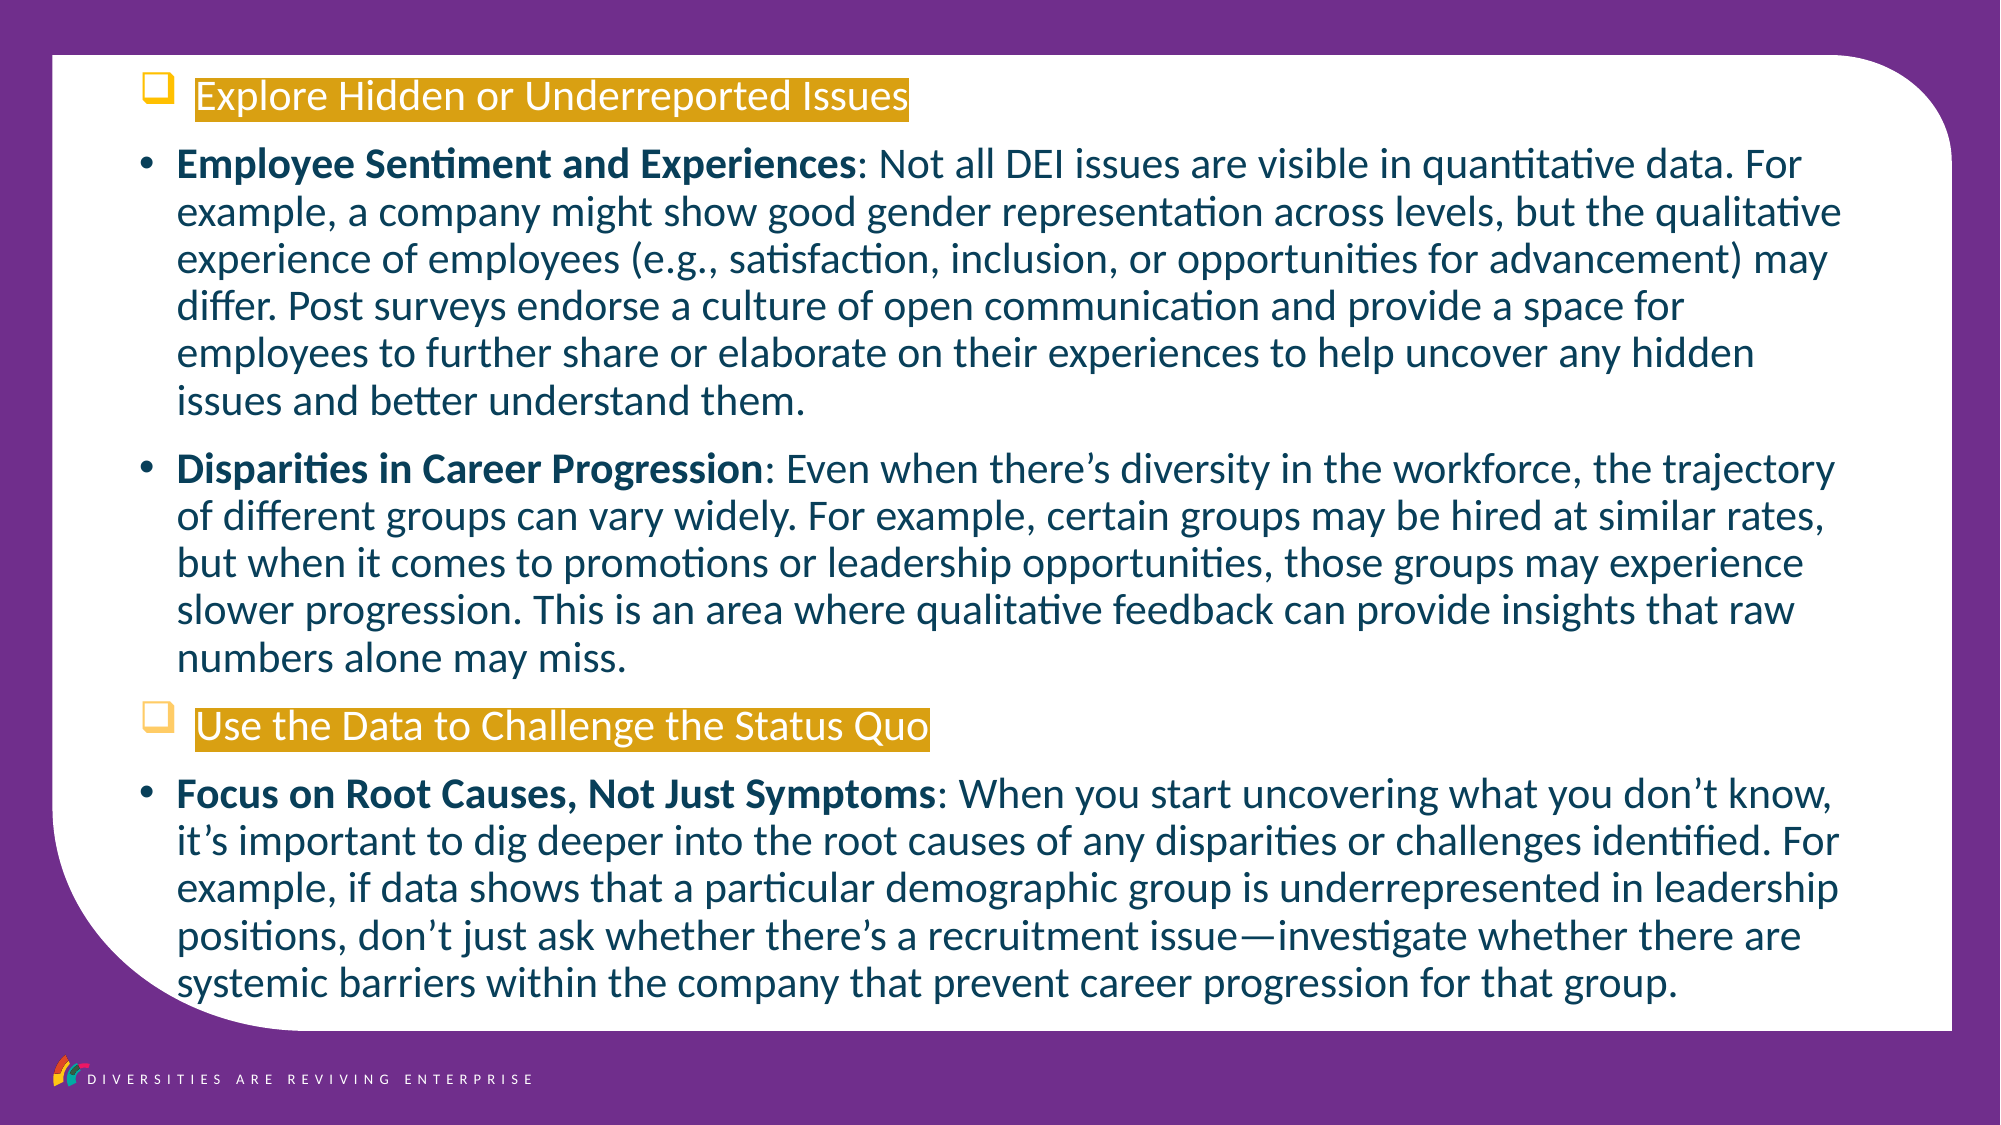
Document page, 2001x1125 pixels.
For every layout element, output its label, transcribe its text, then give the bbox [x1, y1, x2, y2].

list Explore Hidden or Underreported Issues Employee Sentiment and Experiences: Not all DEI issues are visible in quantitative data. For example, a company might show good gender representation across levels, but the qualitative experience of employees (e.g., satisfaction, inclusion, or opportunities for advancement) may differ. Post surveys endorse a culture of open communication and provide a space for employees to further share or elaborate on their experiences to help uncover any hidden issues and better understand them. Disparities in Career Progression: Even when there’s diversity in the workforce, the trajectory of different groups can vary widely. For example, certain groups may be hired at similar rates, but when it comes to promotions or leadership opportunities, those groups may experience slower progression. This is an area where qualitative feedback can provide insights that raw numbers alone may miss. Use the Data to Challenge the Status Quo Focus on Root Causes, Not Just Symptoms: When you start uncovering what you don’t know, it’s important to dig deeper into the root causes of any disparities or challenges identified. For example, if data shows that a particular demographic group is underrepresented in leadership positions, don’t just ask whether there’s a recruitment issue—investigate whether there are systemic barriers within the company that prevent career progression for that group. [124, 65, 1876, 698]
